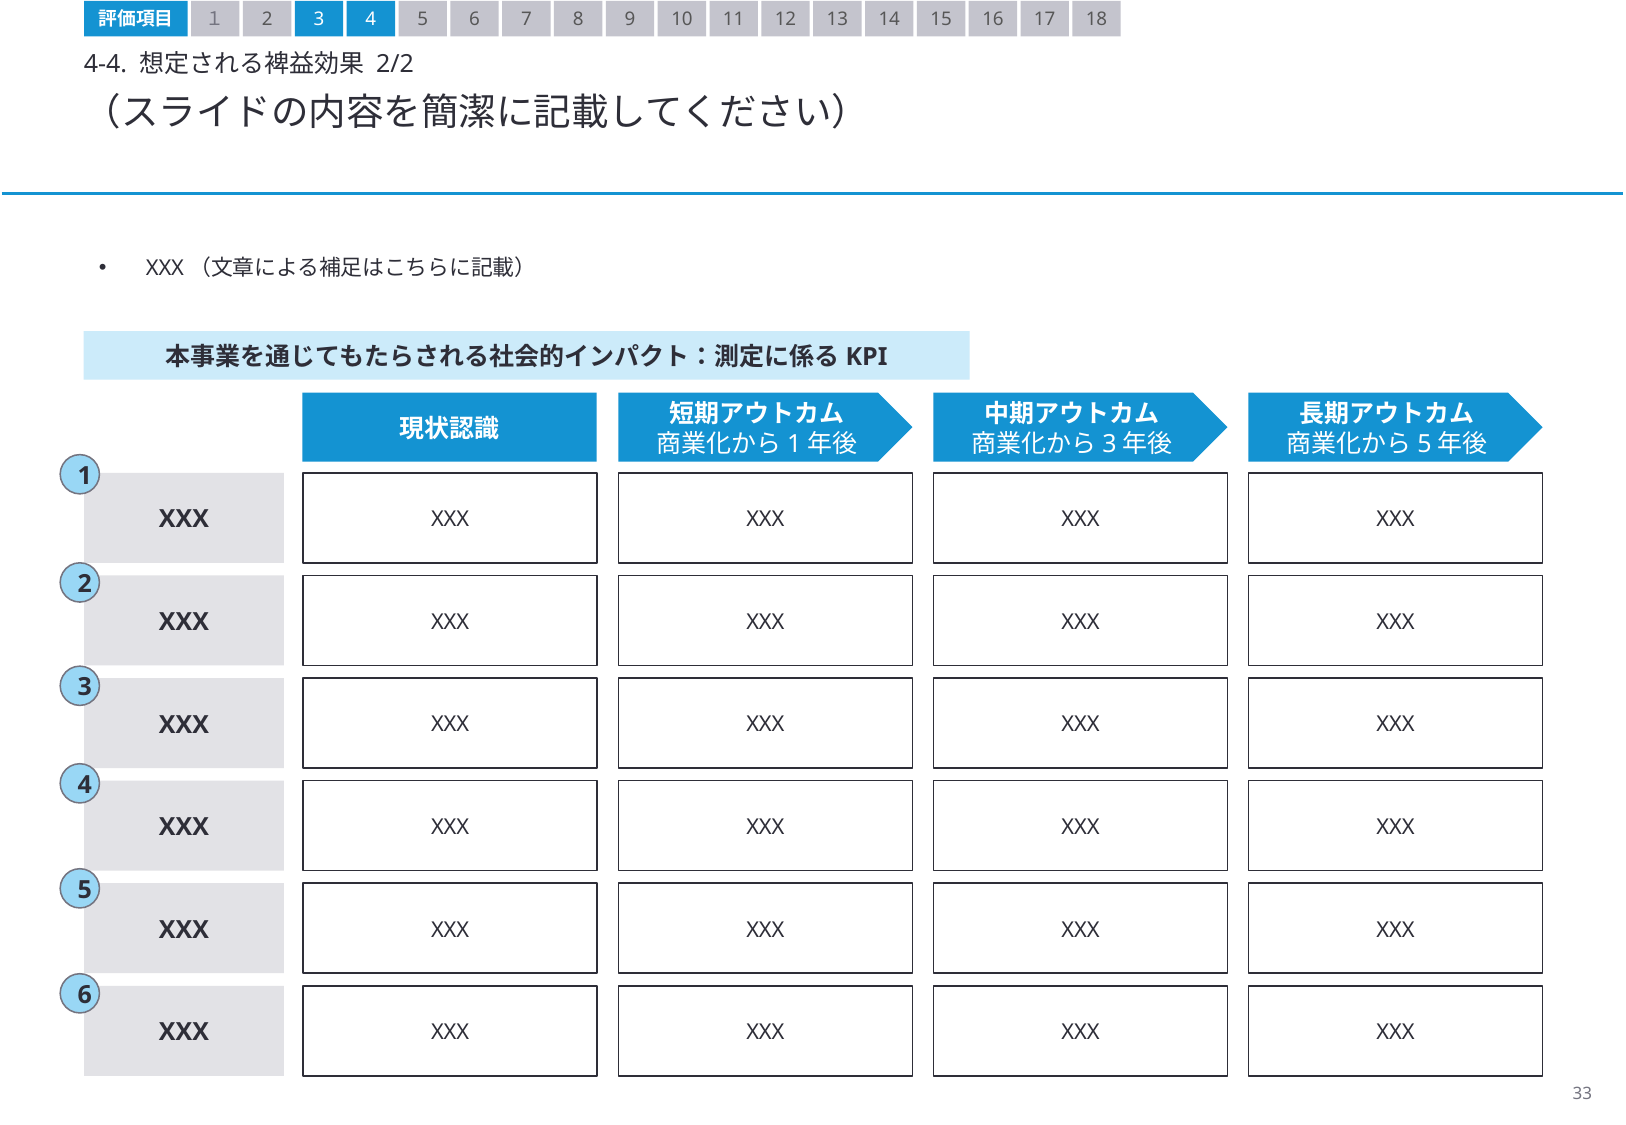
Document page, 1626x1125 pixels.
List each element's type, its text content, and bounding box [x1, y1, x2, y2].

text_box 2 [59, 561, 101, 603]
text_box XXX [933, 780, 1228, 872]
text_box XXX [302, 882, 598, 974]
text_box 3 [59, 665, 101, 707]
text_box XXX [933, 472, 1228, 564]
text_box 1 [59, 453, 101, 495]
text_box 5 [59, 867, 101, 909]
text_box XXX [83, 472, 285, 564]
text_box XXX [83, 780, 285, 872]
text_box XXX [1248, 677, 1543, 769]
text_box 短期アウトカム 商業化から1年後 [617, 391, 914, 463]
text_box 中期アウトカム 商業化から3年後 [932, 391, 1229, 463]
text_box XXX [1248, 985, 1543, 1077]
text_box XXX [933, 882, 1228, 974]
text_box XXX [1248, 472, 1543, 564]
text_box XXX [1248, 882, 1543, 974]
text_box XXX [617, 472, 913, 564]
text_box 6 [59, 972, 101, 1014]
text_box XXX [302, 780, 598, 872]
text_box XXX [617, 882, 913, 974]
text_box 長期アウトカム 商業化から5年後 [1247, 391, 1544, 463]
text_box XXX [933, 985, 1228, 1077]
text_box XXX [83, 677, 285, 769]
text_box XXX [83, 985, 285, 1077]
text_box XXX [302, 677, 598, 769]
text_box 本事業を通じてもたらされる社会的インパクト：測定に係るKPI [83, 330, 970, 380]
text_box XXX（文章による補足はこちらに記載） [83, 245, 1543, 330]
text_box 4 [59, 762, 101, 804]
text_box 現状認識 [302, 392, 597, 462]
list （スライドの内容を簡潔に記載してください） [84, 83, 1543, 183]
text_box XXX [1248, 575, 1543, 666]
text_box XXX [617, 677, 913, 769]
text_box XXX [83, 575, 285, 666]
text_box XXX [302, 575, 598, 666]
text_box XXX [302, 985, 598, 1077]
text_box XXX [617, 575, 913, 666]
text_box XXX [617, 780, 913, 872]
text_box XXX [617, 985, 913, 1077]
text_box XXX [933, 575, 1228, 666]
text_box XXX [1248, 780, 1543, 872]
text_box XXX [302, 472, 598, 564]
text_box XXX [933, 677, 1228, 769]
text_box XXX [83, 882, 285, 974]
list 4-4. 想定される裨益効果 2/2 [84, 40, 1543, 82]
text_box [83, 0, 1122, 37]
